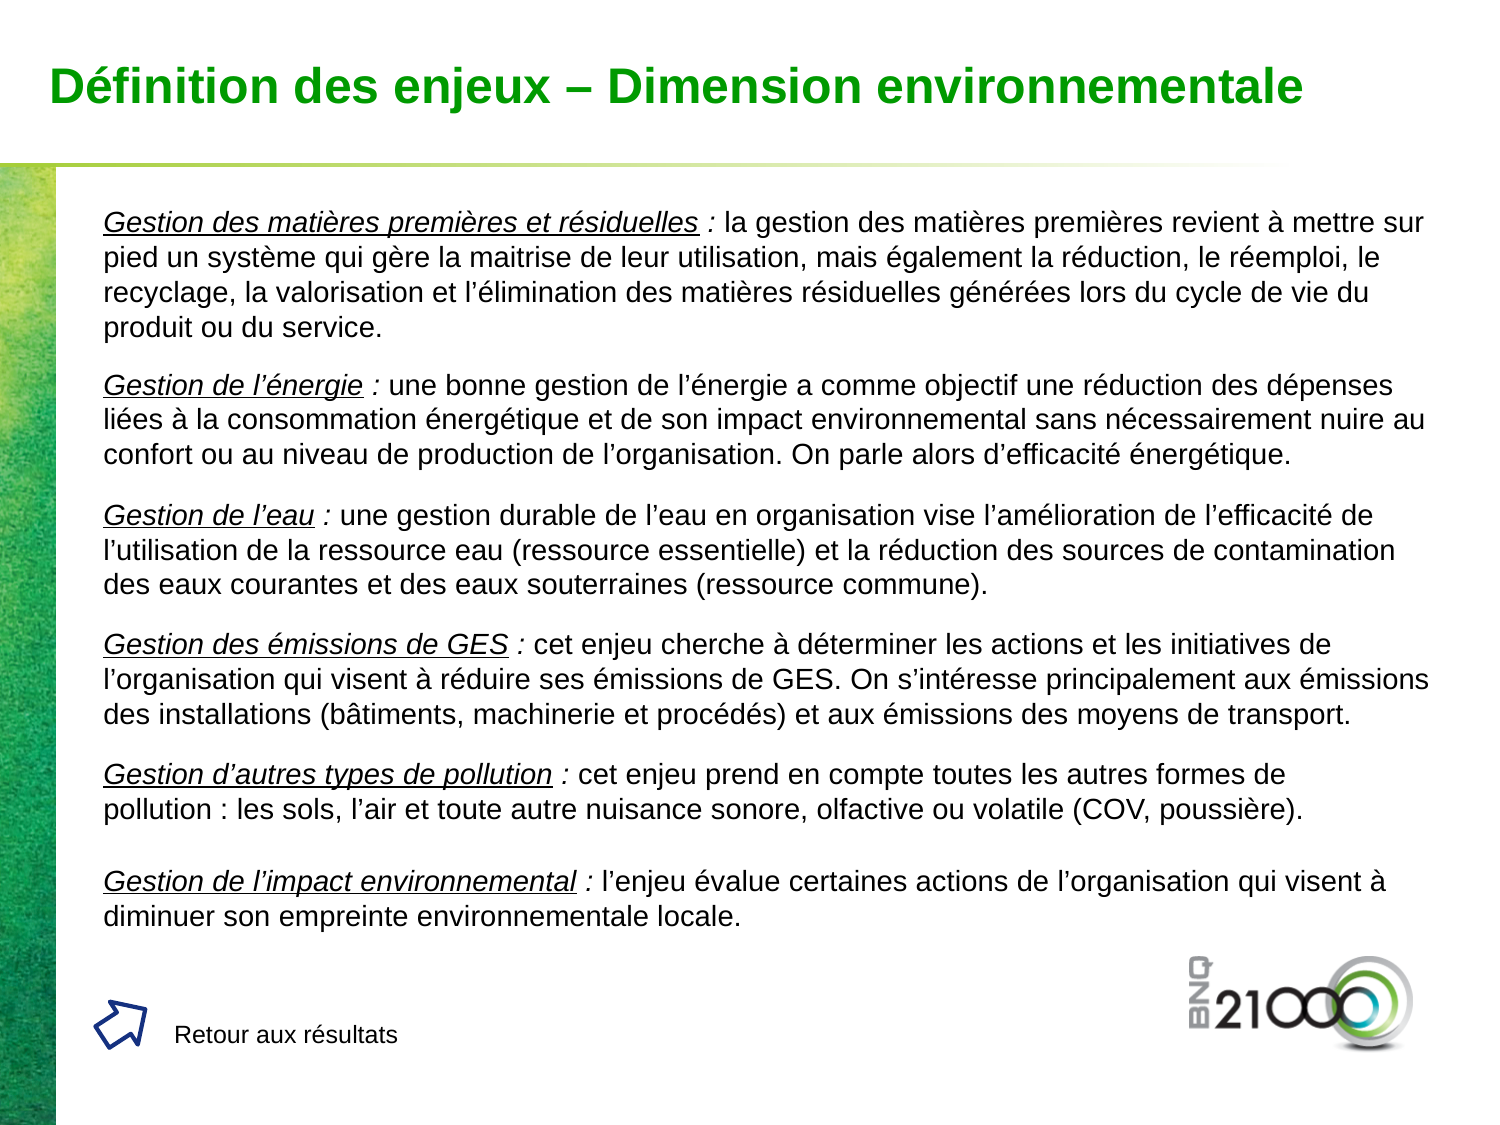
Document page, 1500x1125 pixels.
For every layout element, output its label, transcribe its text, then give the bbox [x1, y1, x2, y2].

text_box Gestion des matières premières et résiduelles : la gestion des matières premières revient à mettre sur pied un système qui gère la maitrise de leur utilisation, mais également la réduction, le réemploi, le recyclage, la valorisation et l’élimination des matières résiduelles générées lors du cycle de vie du produit ou du service. [88, 196, 1447, 351]
text_box [93, 999, 148, 1050]
title Définition des enjeux – Dimension environnementale [33, 34, 1500, 167]
picture [1184, 955, 1418, 1055]
picture [0, 163, 56, 1125]
text_box Gestion d’autres types de pollution : cet enjeu prend en compte toutes les autres formes de pollution : les sols, l’air et toute autre nuisance sonore, olfactive ou volatile (COV, poussière). [88, 748, 1436, 833]
text_box Gestion des émissions de GES : cet enjeu cherche à déterminer les actions et les initiatives de l’organisation qui visent à réduire ses émissions de GES. On s’intéresse principalement aux émissions des installations (bâtiments, machinerie et procédés) et aux émissions des moyens de transport. [88, 618, 1447, 738]
text_box Retour aux résultats [159, 1011, 467, 1057]
text_box Gestion de l’eau : une gestion durable de l’eau en organisation vise l’amélioration de l’efficacité de l’utilisation de la ressource eau (ressource essentielle) et la réduction des sources de contamination des eaux courantes et des eaux souterraines (ressource commune). [88, 488, 1436, 609]
text_box Gestion de l’impact environnemental : l’enjeu évalue certaines actions de l’organisation qui visent à diminuer son empreinte environnementale locale. [88, 854, 1447, 940]
text_box Gestion de l’énergie : une bonne gestion de l’énergie a comme objectif une réduction des dépenses liées à la consommation énergétique et de son impact environnemental sans nécessairement nuire au confort ou au niveau de production de l’organisation. On parle alors d’efficacité énergétique. [88, 358, 1447, 479]
